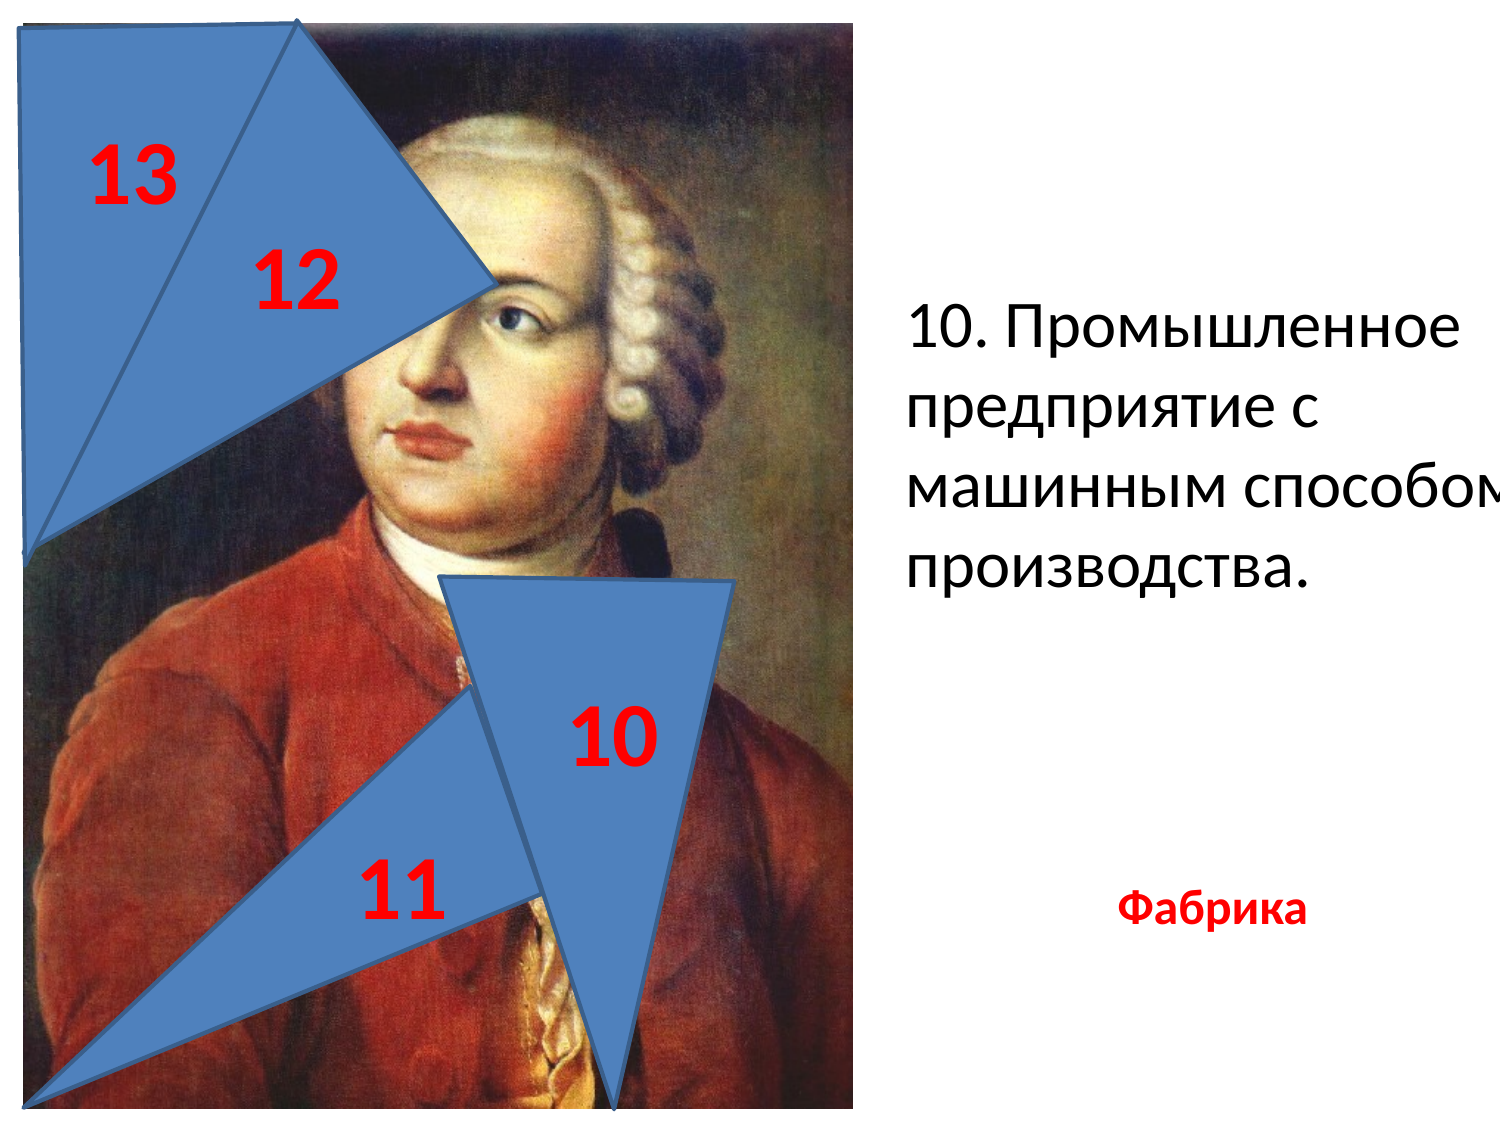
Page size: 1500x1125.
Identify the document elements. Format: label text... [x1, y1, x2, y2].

text_box 10. Промышленное предприятие с машинным способом производства. [890, 199, 1500, 762]
text_box Фабрика [1102, 867, 1324, 942]
picture [23, 23, 853, 1110]
